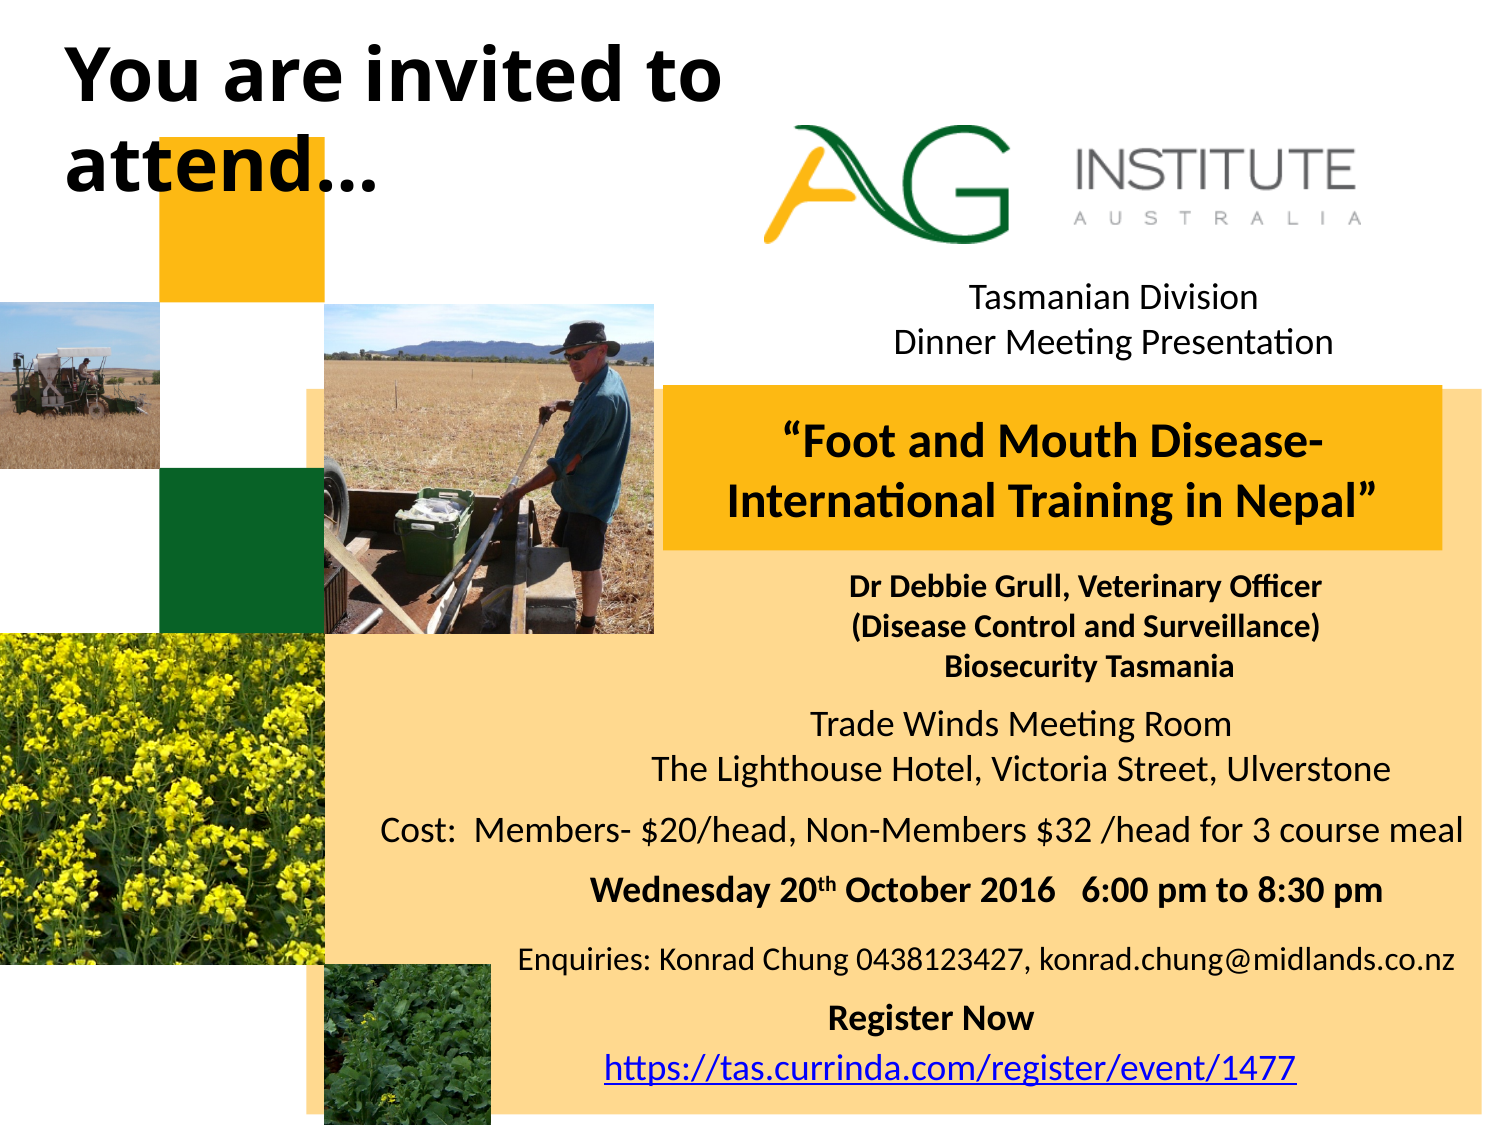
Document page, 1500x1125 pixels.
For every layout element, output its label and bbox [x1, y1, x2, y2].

text_box [0, 19, 1482, 1125]
